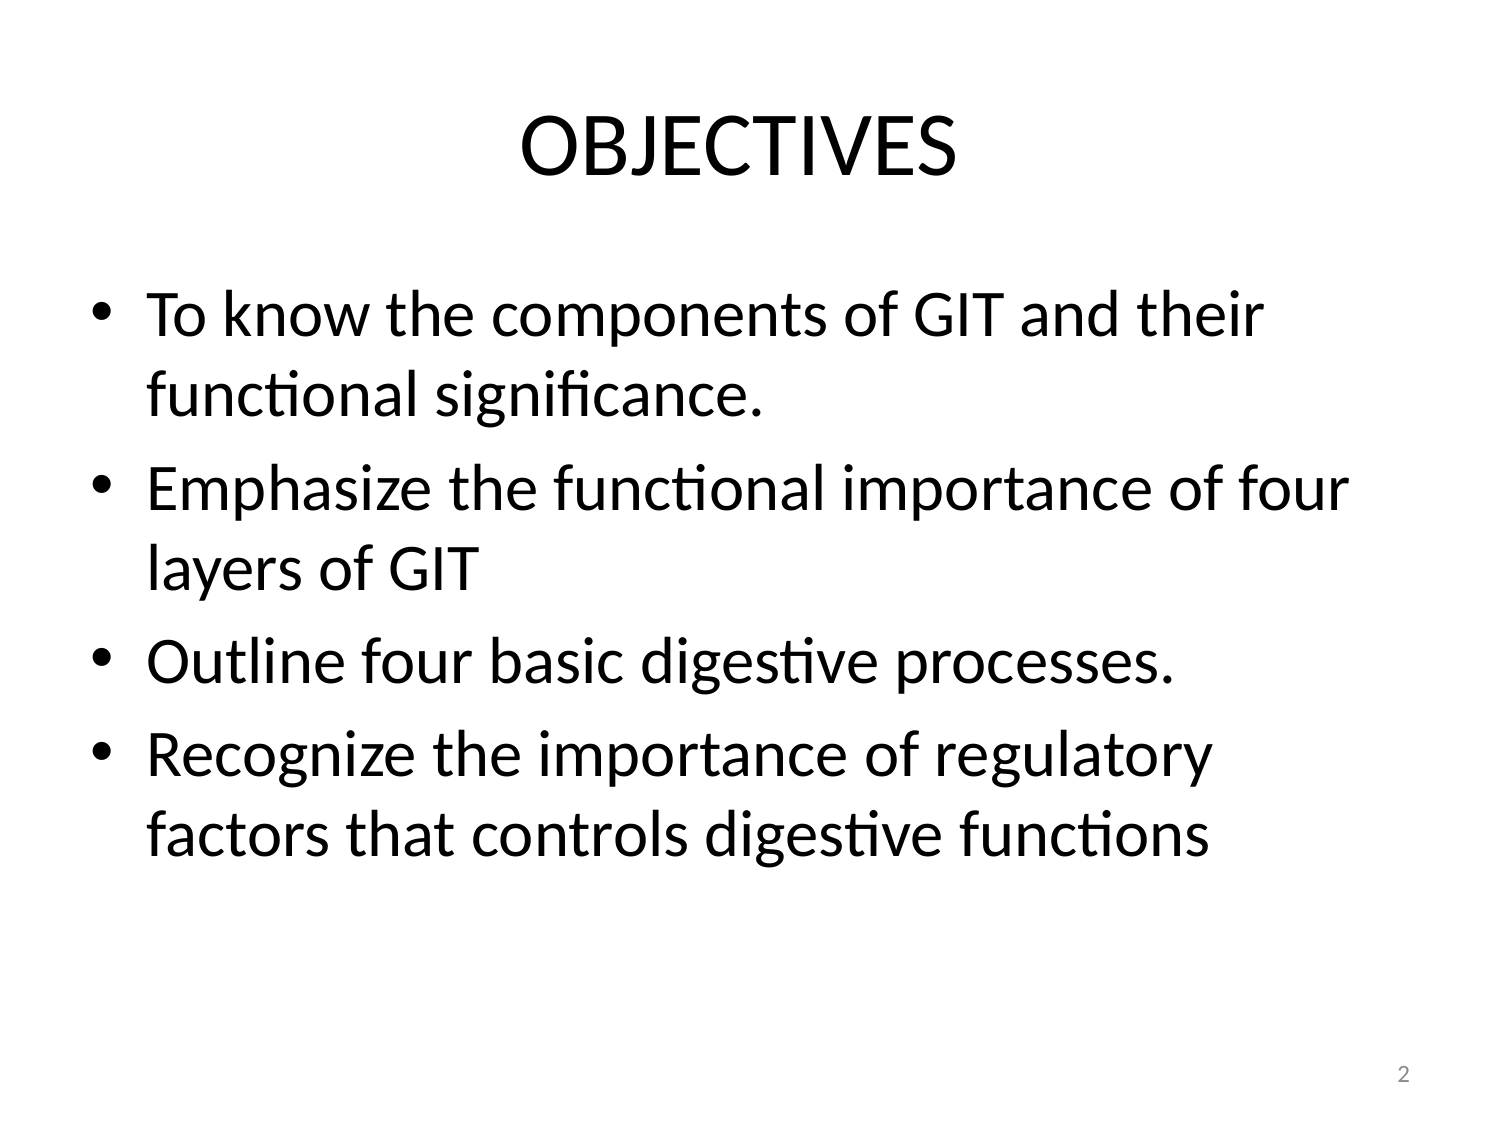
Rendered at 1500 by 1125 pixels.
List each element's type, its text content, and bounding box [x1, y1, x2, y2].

list To know the components of GIT and their functional significance. Emphasize the functional importance of four layers of GIT Outline four basic digestive processes. Recognize the importance of regulatory factors that controls digestive functions [75, 262, 1425, 1005]
title OBJECTIVES [75, 45, 1425, 233]
slide_number 2 [1074, 1042, 1425, 1103]
